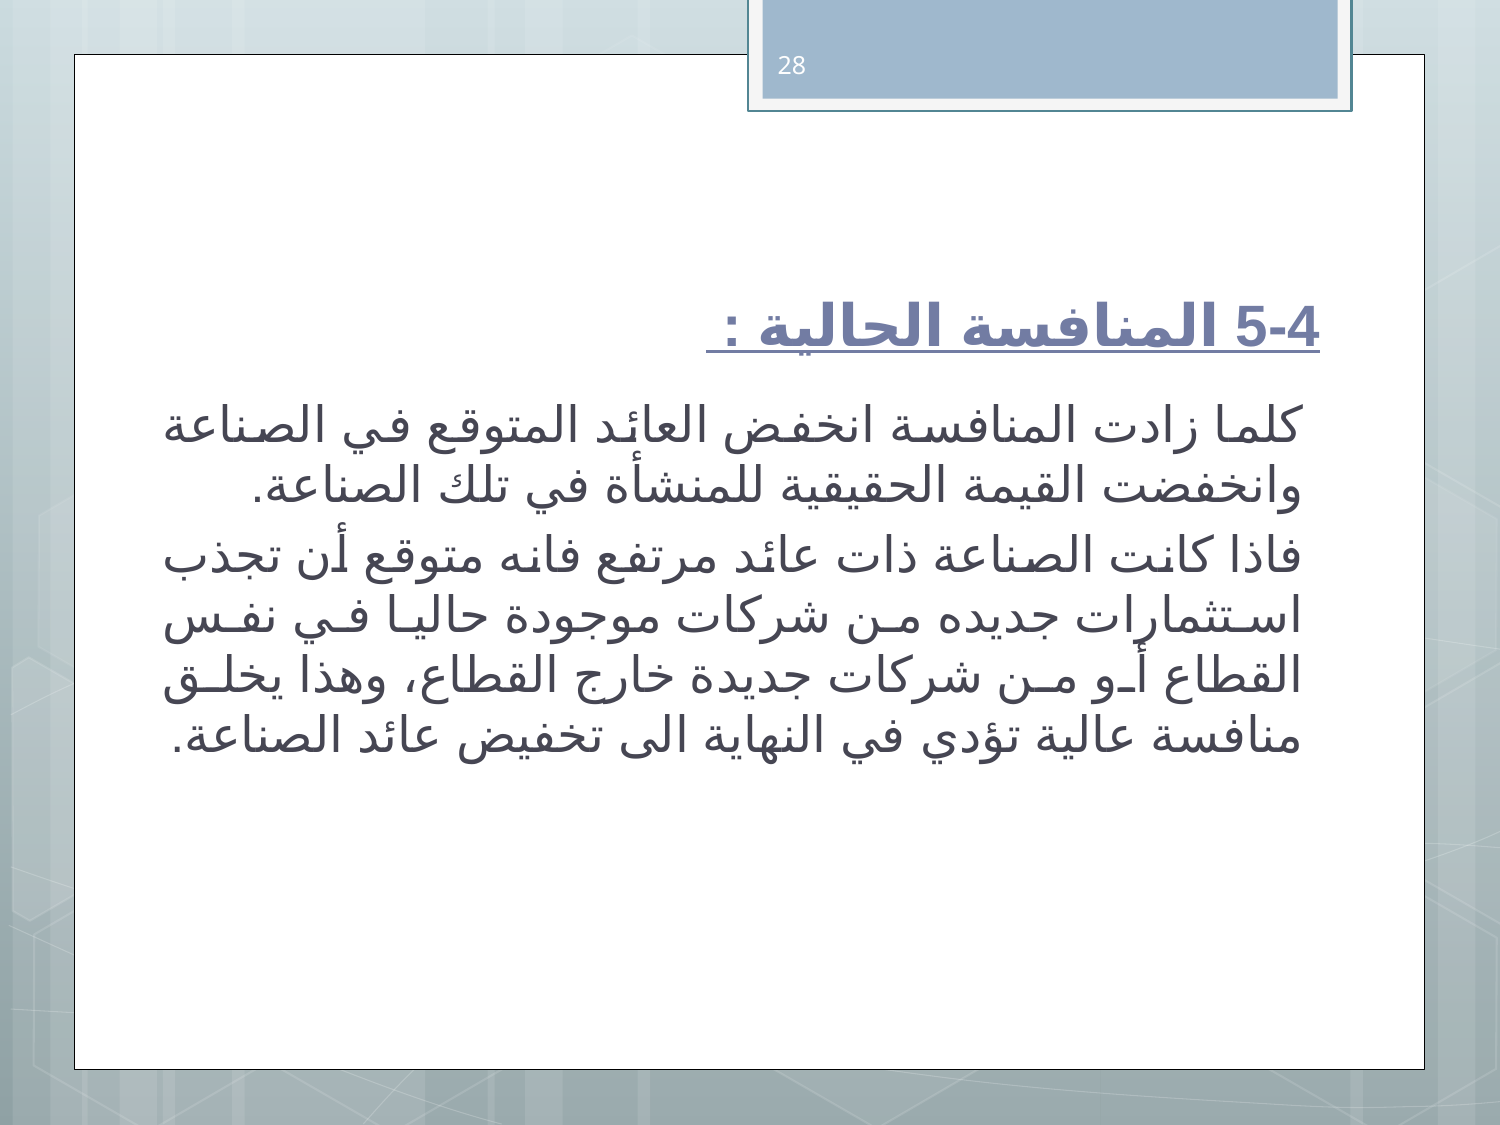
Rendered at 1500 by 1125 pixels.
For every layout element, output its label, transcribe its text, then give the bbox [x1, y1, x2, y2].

slide_number 28 [762, 36, 982, 97]
list كلما زادت المنافسة انخفض العائد المتوقع في الصناعة وانخفضت القيمة الحقيقية للمنشأة في تلك الصناعة. فاذا كانت الصناعة ذات عائد مرتفع فانه متوقع أن تجذب استثمارات جديده من شركات موجودة حاليا في نفس القطاع أو من شركات جديدة خارج القطاع، وهذا يخلق منافسة عالية تؤدي في النهاية الى تخفيض عائد الصناعة. [147, 385, 1331, 870]
title 5-4 المنافسة الحالية : [183, 267, 1336, 366]
